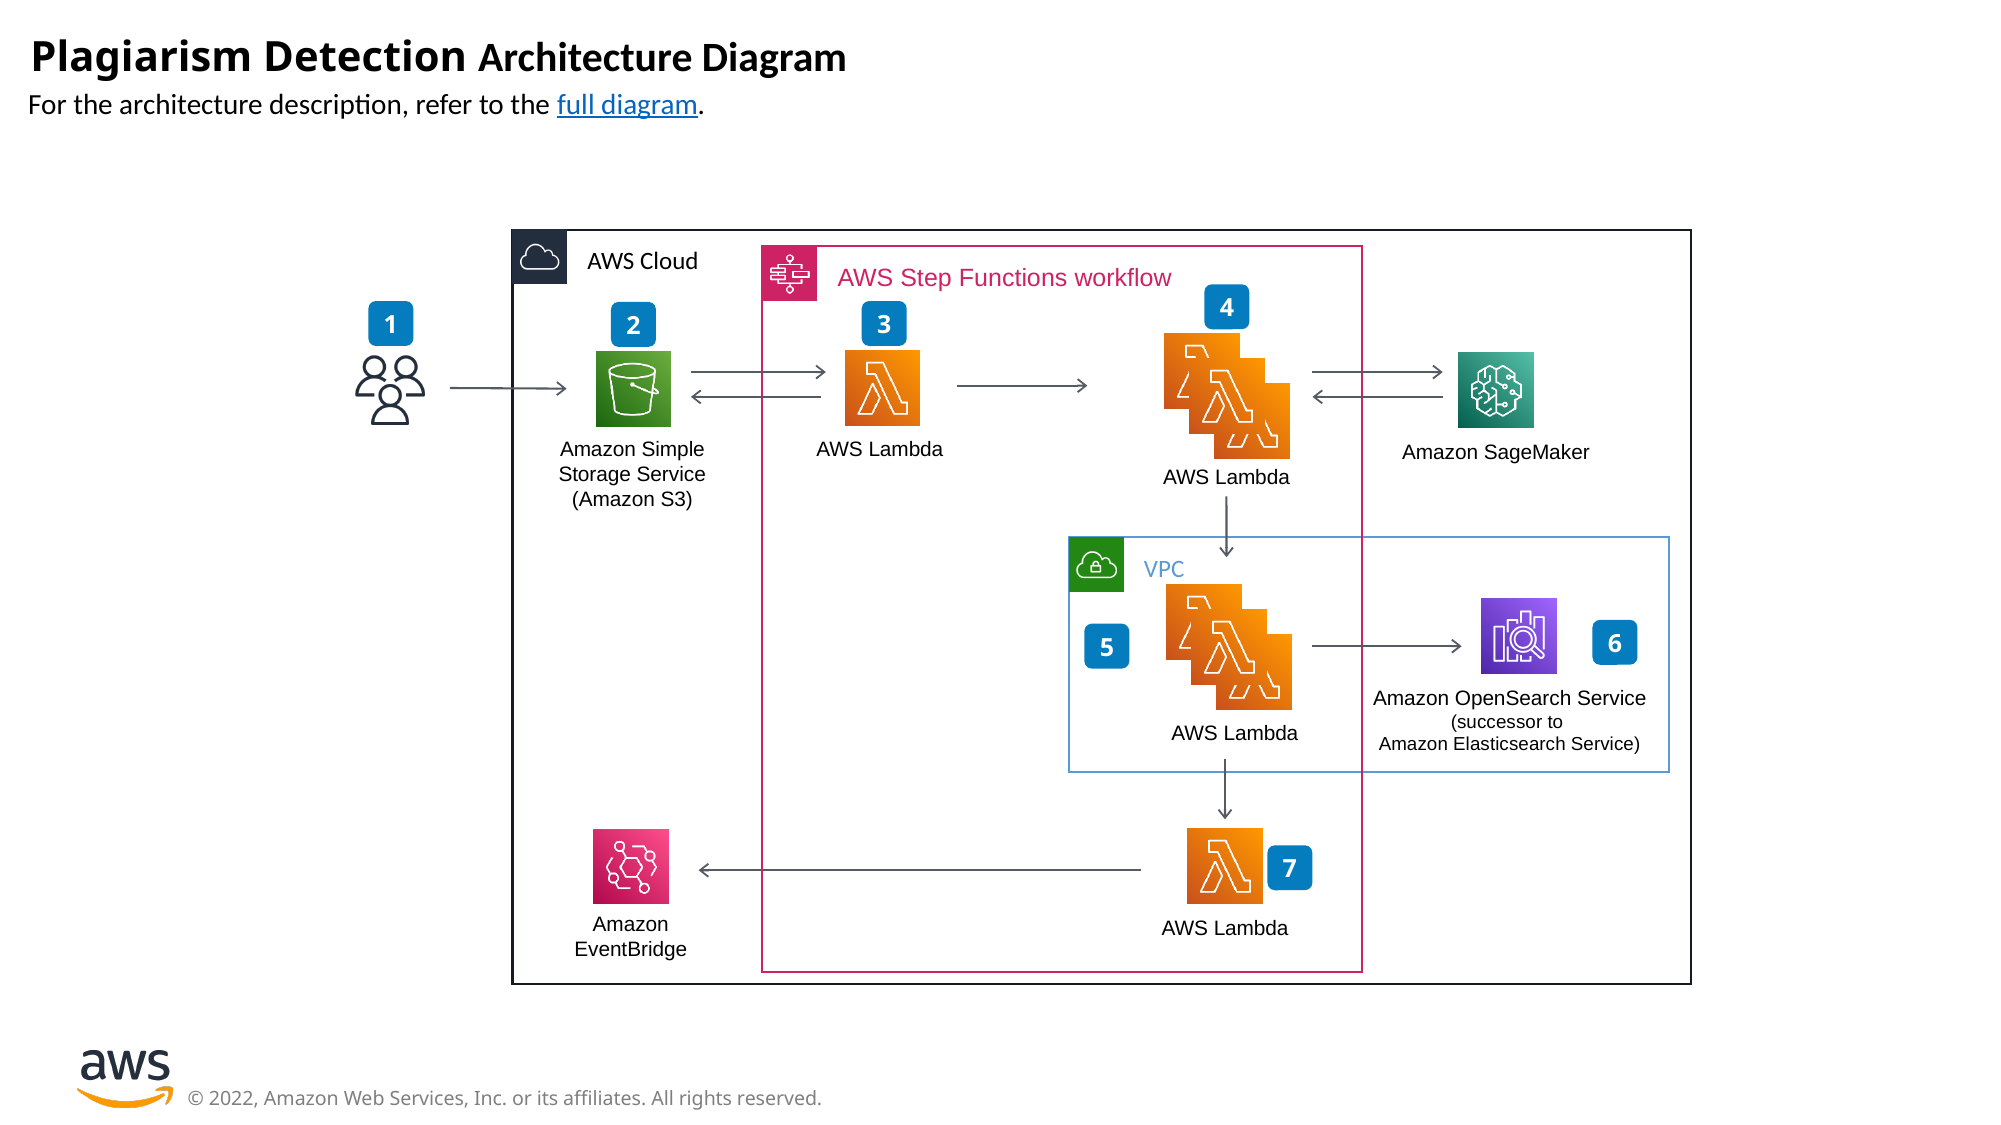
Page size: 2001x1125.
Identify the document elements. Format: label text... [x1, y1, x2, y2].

text_box 2 [609, 300, 658, 348]
picture [512, 229, 567, 284]
picture [593, 828, 669, 904]
text_box AWS Lambda [1141, 907, 1309, 948]
text_box AWS Lambda [1115, 456, 1337, 497]
picture [595, 351, 671, 427]
picture [844, 350, 920, 426]
picture [762, 246, 817, 301]
text_box Amazon Simple Storage Service (Amazon S3) [537, 428, 728, 519]
picture [1187, 828, 1263, 904]
picture [76, 1050, 173, 1108]
picture [1068, 537, 1124, 592]
text_box VPC [1363, 762, 1670, 773]
picture [1166, 584, 1292, 710]
text_box AWS Step Functions workflow [761, 245, 1363, 973]
picture [1481, 598, 1557, 674]
text_box VPC [1363, 536, 1670, 677]
text_box © 2022, Amazon Web Services, Inc. or its affiliates. All rights reserved. [187, 1085, 850, 1110]
picture [1458, 352, 1534, 428]
text_box 6 [1591, 618, 1639, 666]
text_box For the architecture description, refer to the full diagram. [13, 77, 812, 128]
text_box AWS Lambda [796, 427, 964, 468]
text_box 4 [1203, 283, 1251, 331]
text_box Plagiarism Detection Architecture Diagram [15, 22, 1485, 87]
text_box AWS Lambda [1124, 711, 1322, 752]
text_box Amazon OpenSearch Service (successor to Amazon Elasticsearch Service) [1322, 677, 1697, 762]
text_box 3 [860, 299, 908, 348]
picture [1164, 333, 1290, 459]
picture [352, 352, 428, 428]
text_box 5 [1083, 622, 1131, 670]
text_box AWS Cloud [511, 229, 1692, 985]
text_box 1 [367, 299, 415, 348]
text_box Amazon EventBridge [521, 902, 740, 968]
text_box 7 [1266, 844, 1314, 892]
text_box Amazon SageMaker [1354, 431, 1638, 472]
